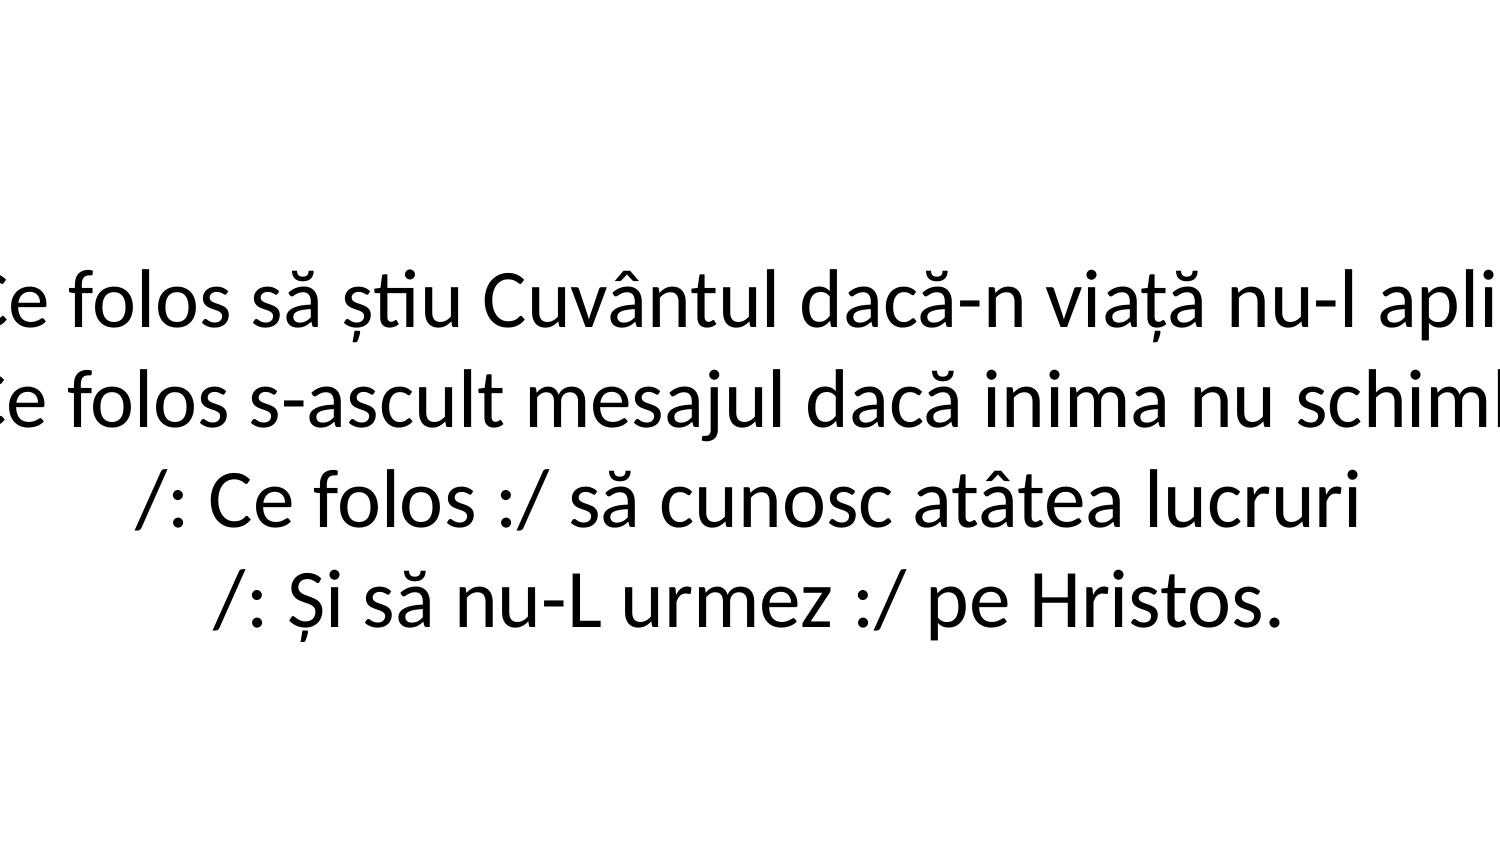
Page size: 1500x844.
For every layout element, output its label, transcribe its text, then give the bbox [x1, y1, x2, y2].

text_box Ce folos să știu Cuvântul dacă-n viață nu-l aplic Ce folos s-ascult mesajul dacă inima nu schimb /: Ce folos :/ să cunosc atâtea lucruri /: Și să nu-L urmez :/ pe Hristos. [0, 192, 1500, 652]
